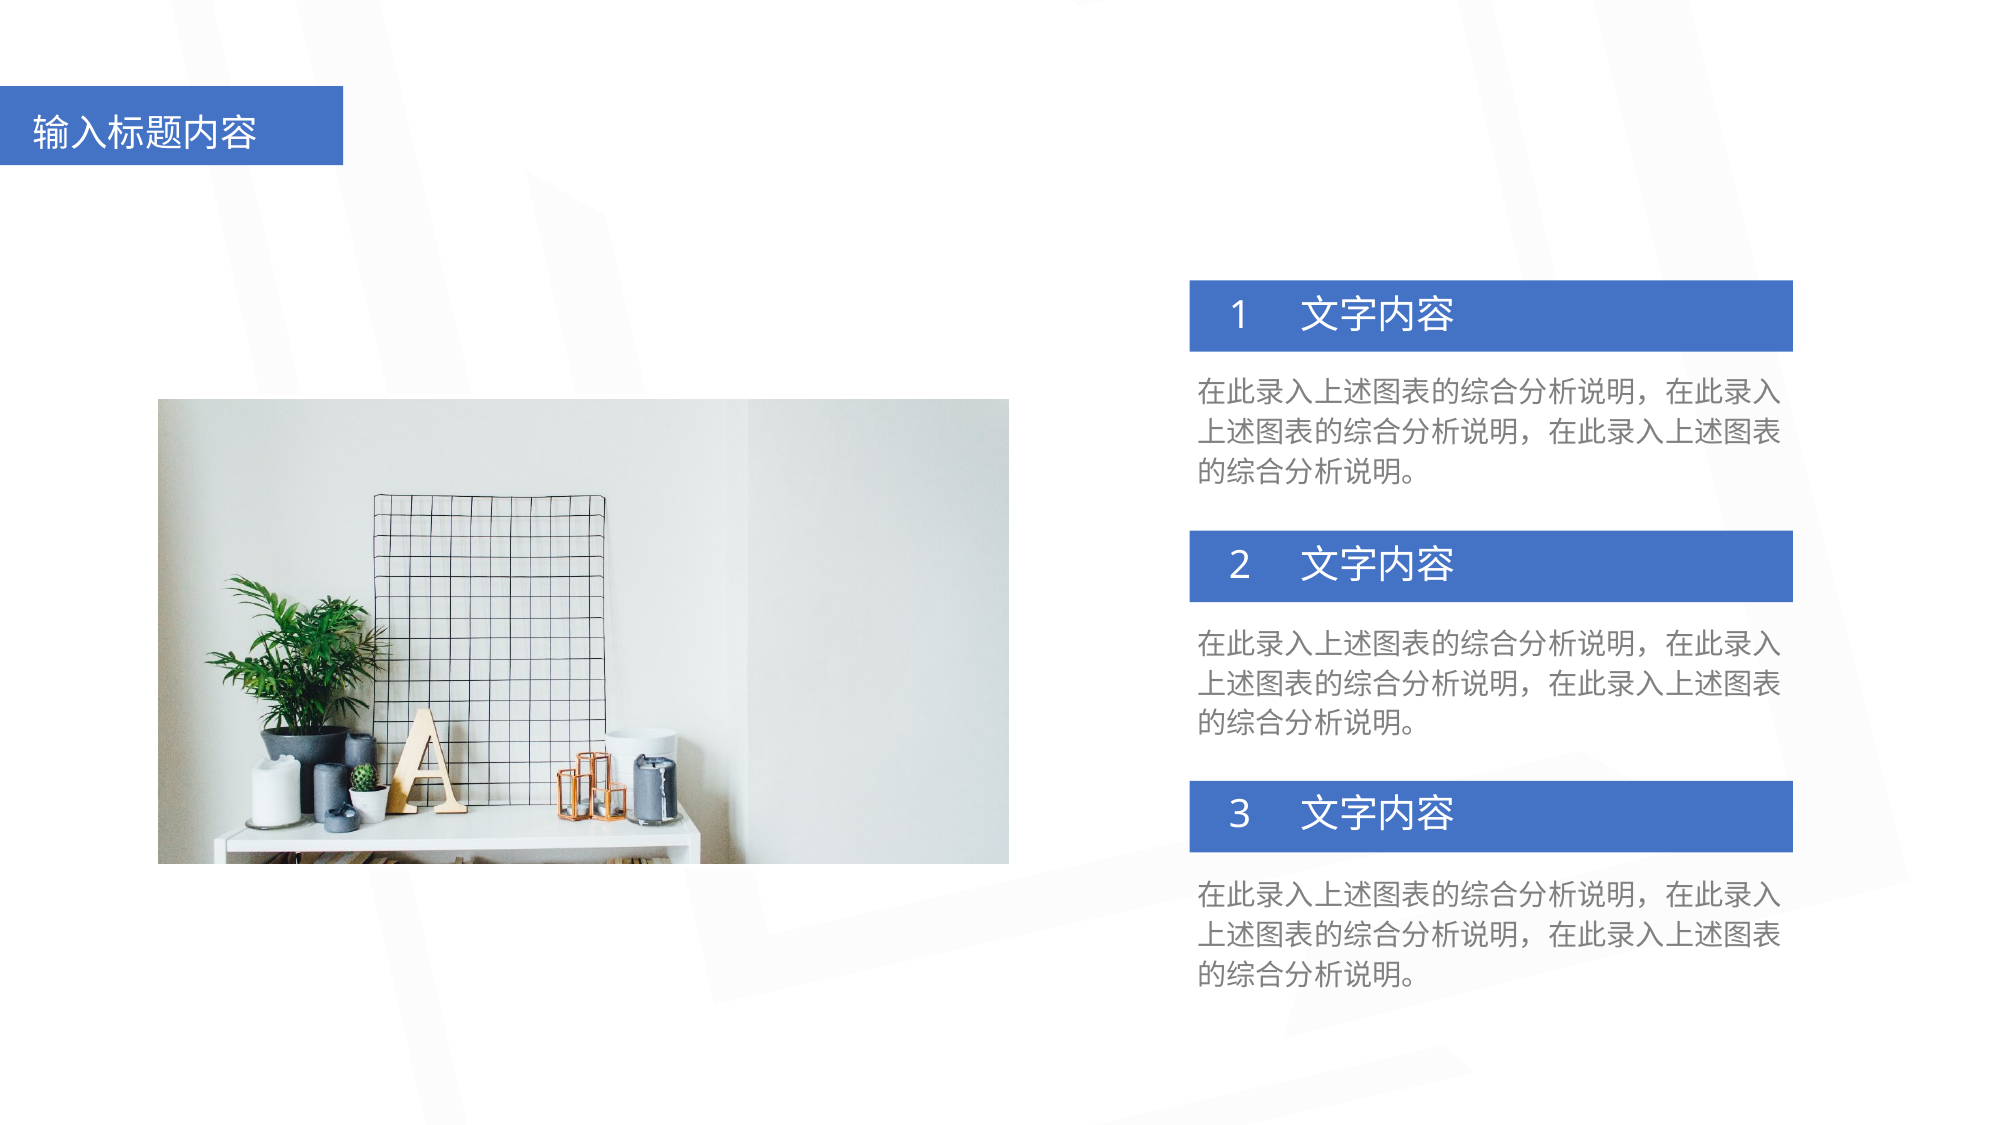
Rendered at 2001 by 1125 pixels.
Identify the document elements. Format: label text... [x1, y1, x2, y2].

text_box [1189, 780, 1793, 853]
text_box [1189, 530, 1793, 603]
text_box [1189, 280, 1793, 352]
text_box [0, 86, 344, 166]
text_box 在此录入上述图表的综合分析说明，在此录入上述图表的综合分析说明，在此录入上述图表的综合分析说明。 [1760, 612, 1819, 748]
text_box 输入标题内容 [18, 101, 344, 166]
text_box 在此录入上述图表的综合分析说明，在此录入上述图表的综合分析说明，在此录入上述图表的综合分析说明。 [1760, 361, 1819, 496]
text_box 在此录入上述图表的综合分析说明，在此录入上述图表的综合分析说明，在此录入上述图表的综合分析说明。 [1760, 864, 1819, 999]
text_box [368, 0, 1760, 1125]
picture [158, 398, 1009, 865]
